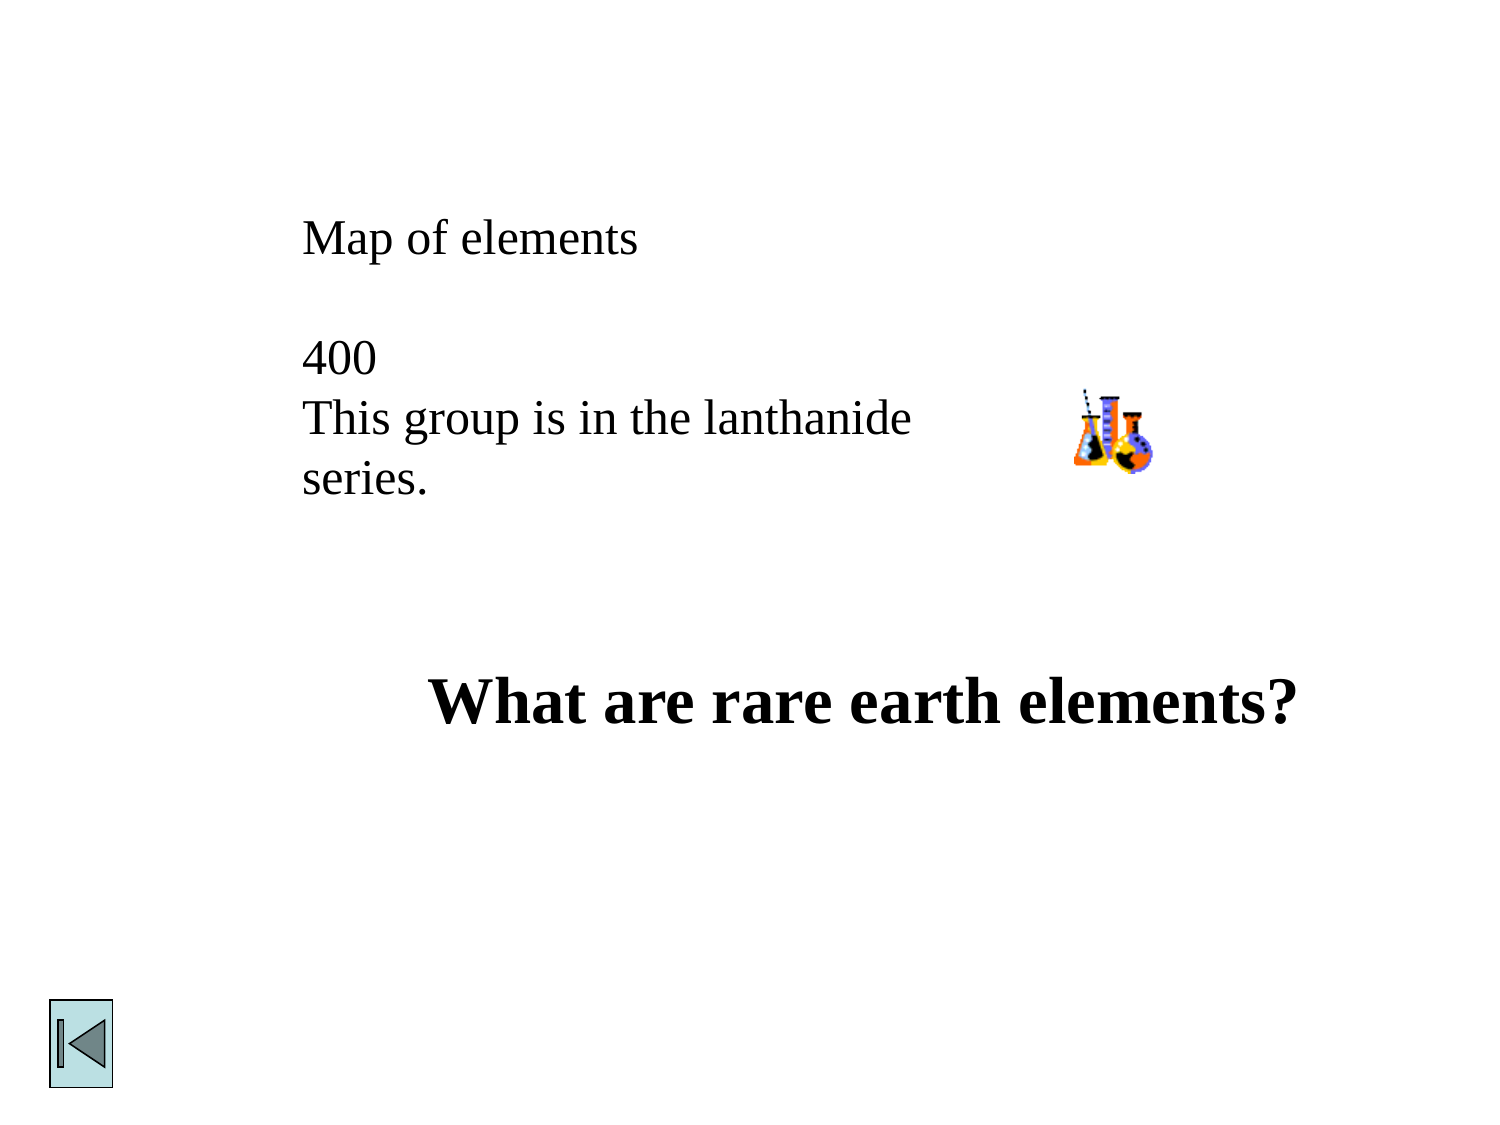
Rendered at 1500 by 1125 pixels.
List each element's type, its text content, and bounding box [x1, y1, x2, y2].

text_box What are rare earth elements? [412, 649, 1317, 745]
picture [1074, 387, 1158, 474]
text_box Map of elements 400 This group is in the lanthanide series. [287, 196, 975, 632]
